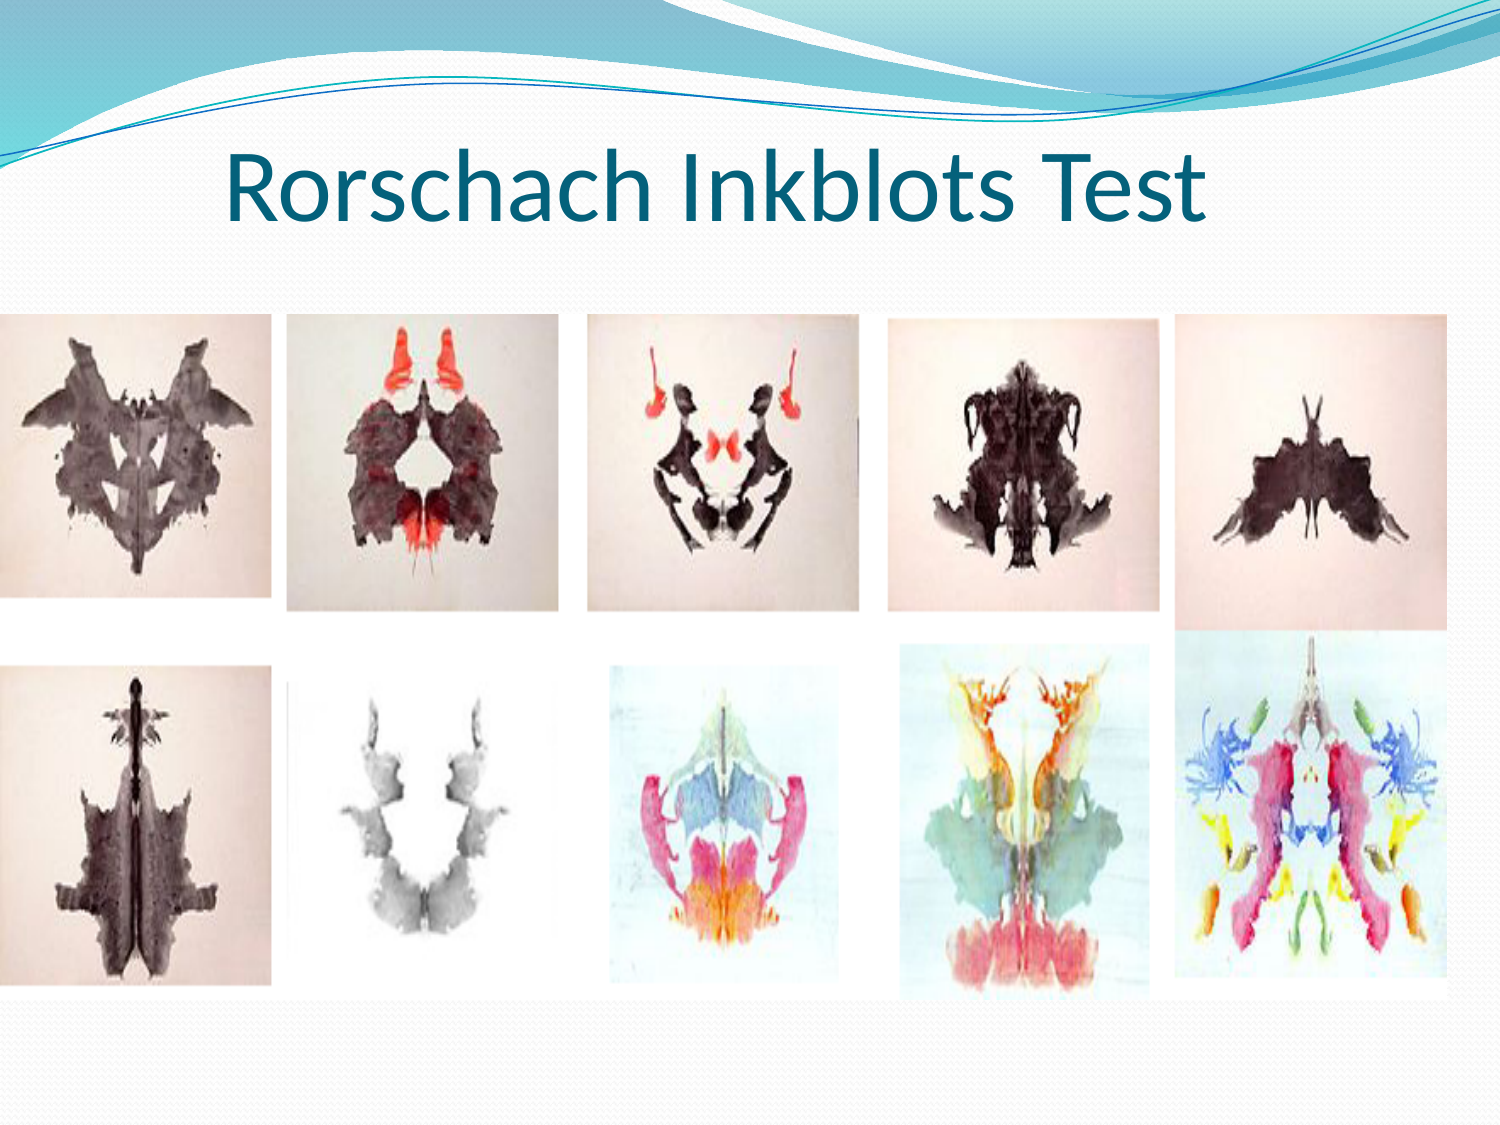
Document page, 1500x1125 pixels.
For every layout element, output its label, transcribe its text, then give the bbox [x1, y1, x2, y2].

title Rorschach Inkblots Test [40, 54, 1392, 243]
picture [0, 314, 1447, 1000]
